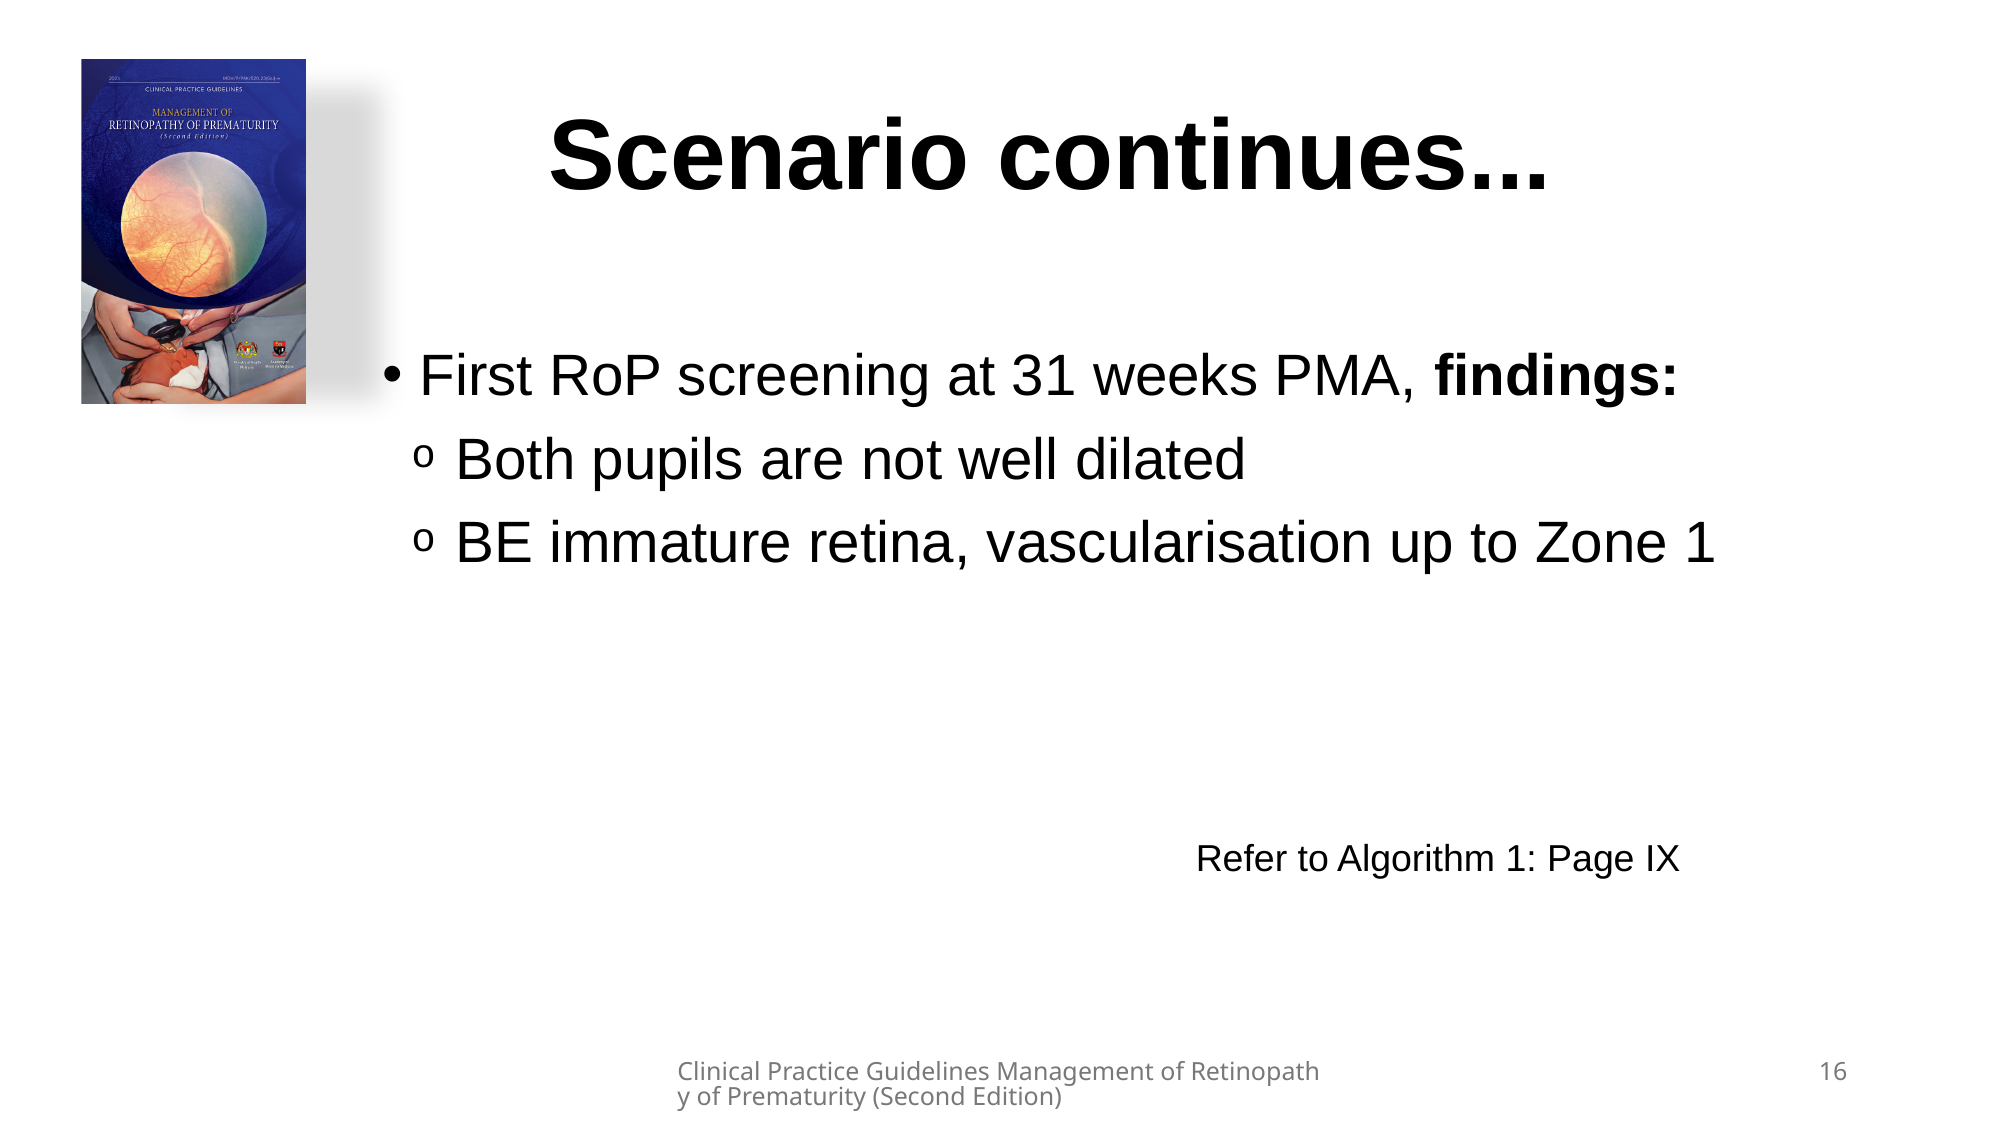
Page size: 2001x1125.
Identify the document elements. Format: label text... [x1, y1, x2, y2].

list First RoP screening at 31 weeks PMA, findings: Both pupils are not well dilated BE immature retina, vascularisation up to Zone 1 [367, 337, 2000, 922]
text_box Scenario continues... [533, 81, 1685, 217]
picture [80, 59, 306, 405]
slide_number 16 [1412, 1042, 1863, 1103]
text_box Refer to Algorithm 1: Page IX [1181, 826, 1697, 884]
footer Clinical Practice Guidelines Management of Retinopathy of Prematurity (Second Edition) [662, 1042, 1338, 1103]
